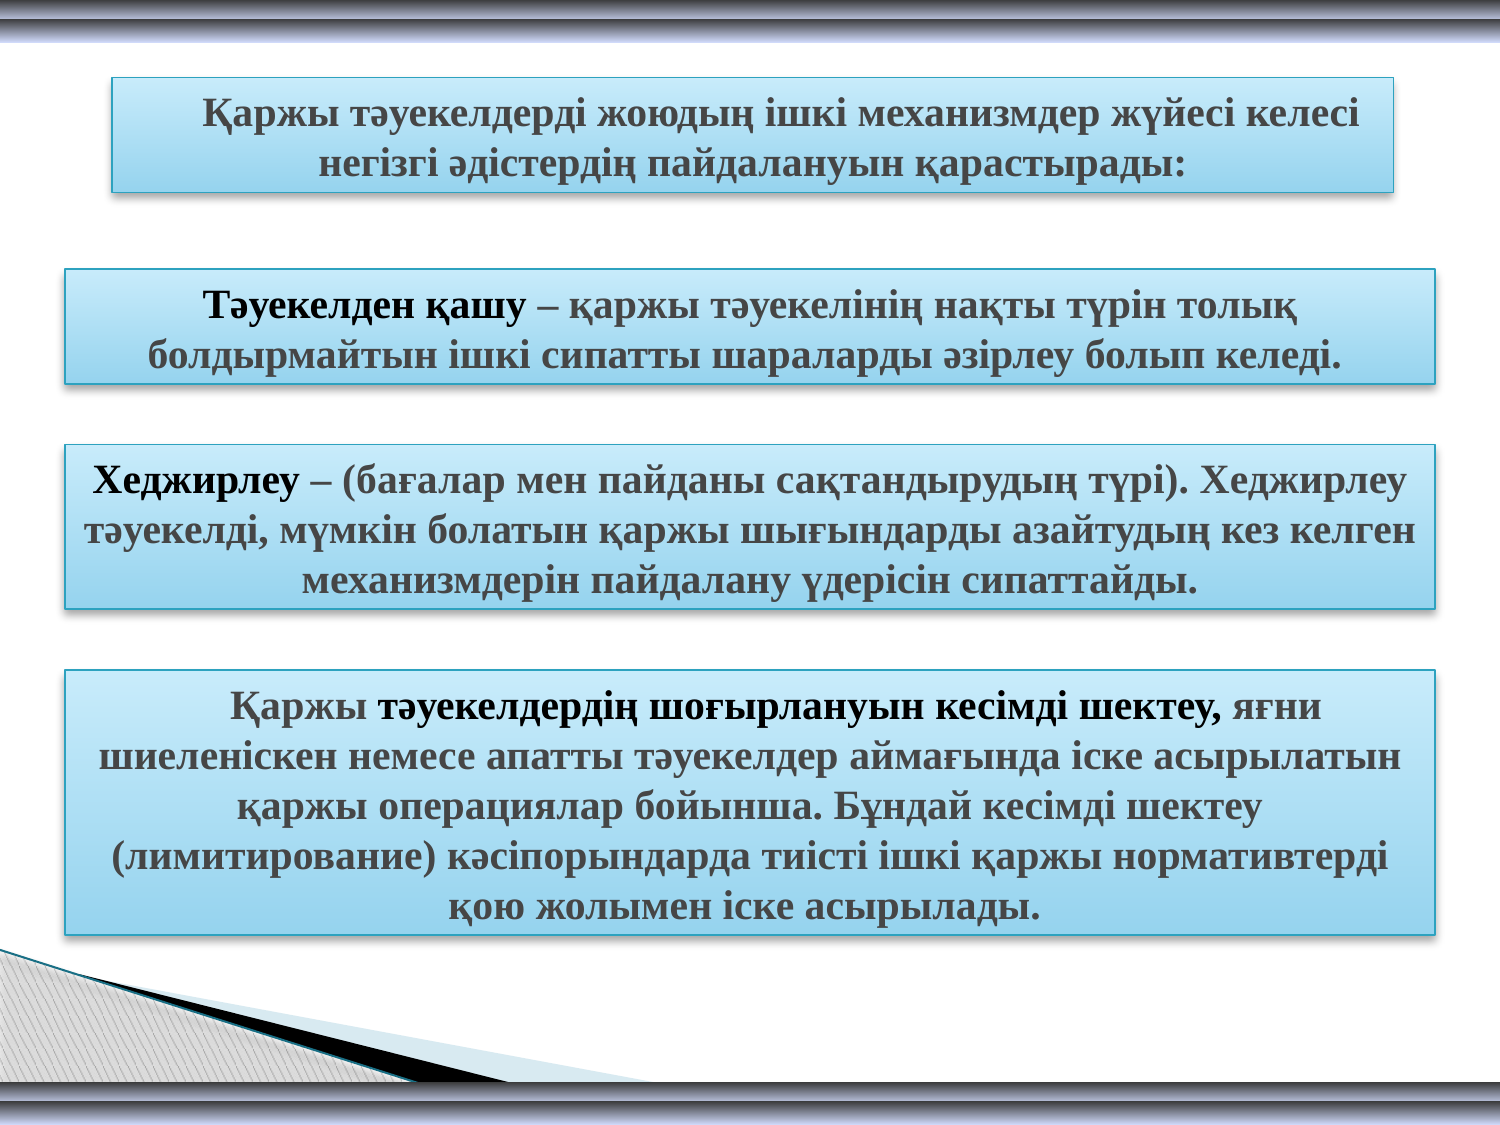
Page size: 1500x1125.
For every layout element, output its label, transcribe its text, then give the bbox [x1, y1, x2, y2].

text_box [0, 19, 1500, 43]
text_box Хеджирлеу – (бағалар мен пайданы сақтандырудың түрі). Хеджирлеу тәуекелді, мүмкін болатын қаржы шығындарды азайтудың кез келген механизмдерін пайдалану үдерісін сипаттайды. [64, 444, 1436, 610]
text_box [0, 1101, 1500, 1125]
text_box Қаржы тәуекелдердің шоғырлануын кесімді шектеу, яғни шиеленіскен немесе апатты тәуекелдер аймағында іске асырылатын қаржы операциялар бойынша. Бұндай кесімді шектеу (лимитирование) кәсіпорындарда тиісті ішкі қаржы нормативтерді қою жолымен іске асырылады. [64, 669, 1436, 936]
text_box Қаржы тәуекелдерді жоюдың ішкі механизмдер жүйесі келесі негізгі әдістердің пайдалануын қарастырады: [111, 77, 1394, 193]
text_box [0, 1082, 1500, 1101]
text_box Тәуекелден қашу – қаржы тәуекелінің нақты түрін толық болдырмайтын ішкі сипатты шараларды әзірлеу болып келеді. [64, 268, 1436, 385]
text_box [0, 0, 1500, 19]
